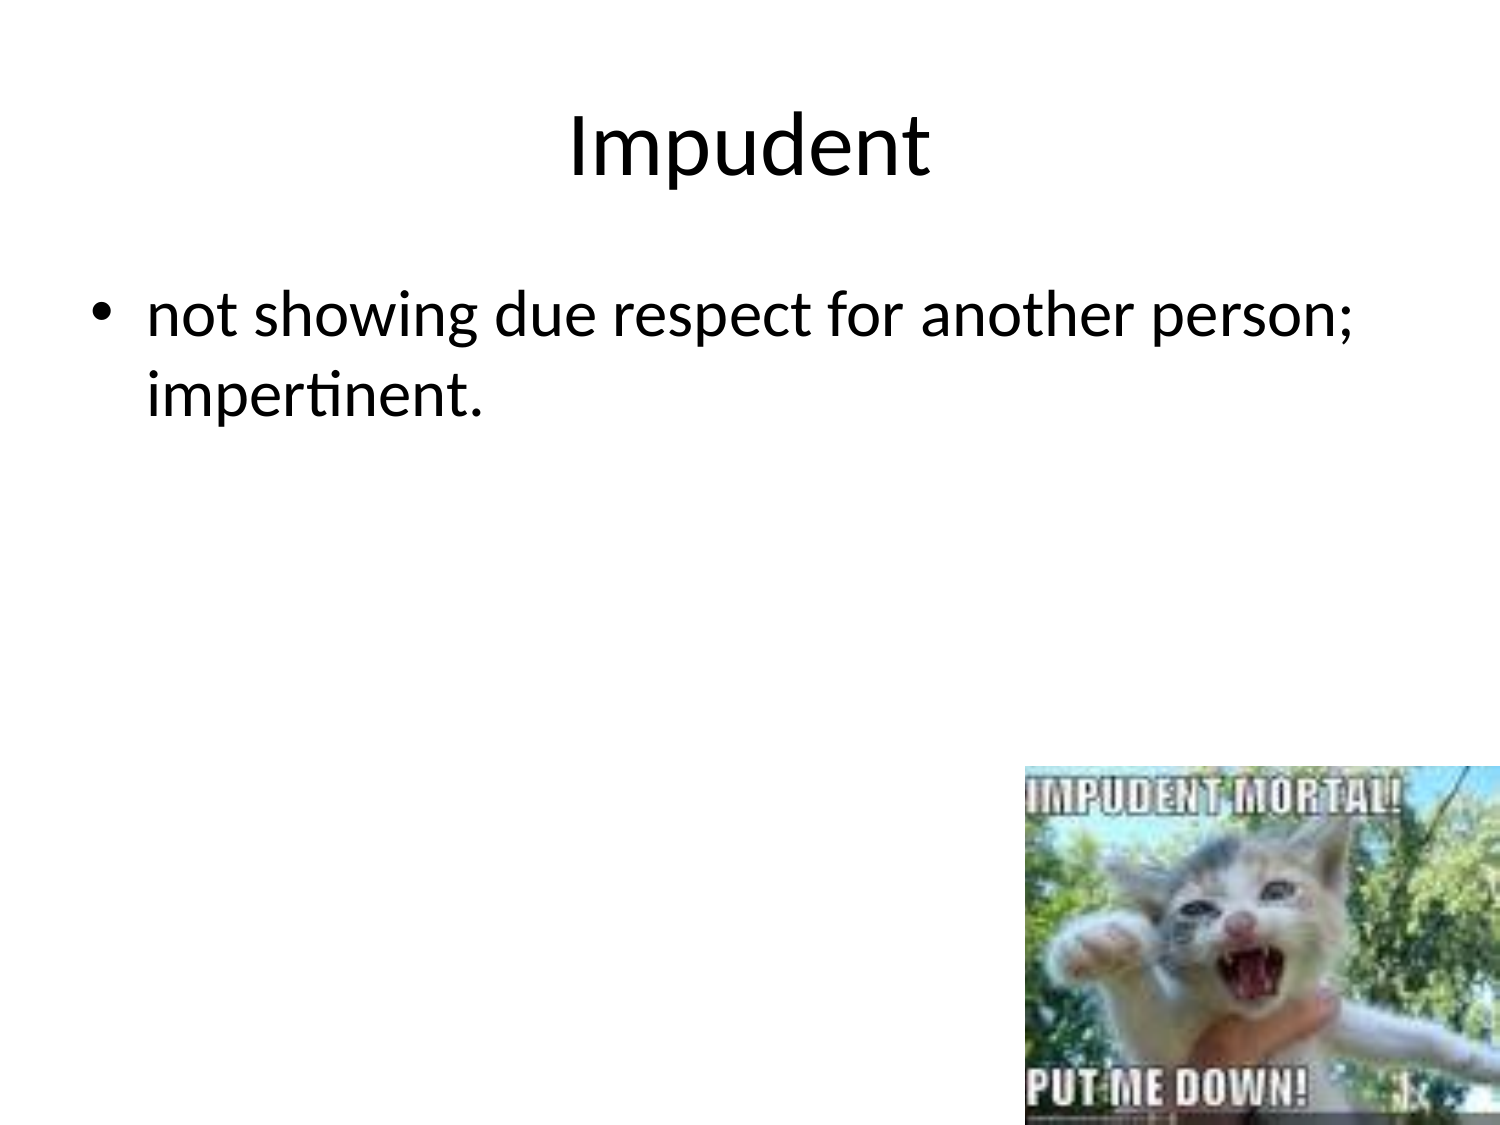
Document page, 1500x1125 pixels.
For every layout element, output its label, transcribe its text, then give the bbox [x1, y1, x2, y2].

picture [1024, 766, 1500, 1125]
title Impudent [75, 45, 1425, 233]
list not showing due respect for another person; impertinent. [75, 262, 1425, 1005]
